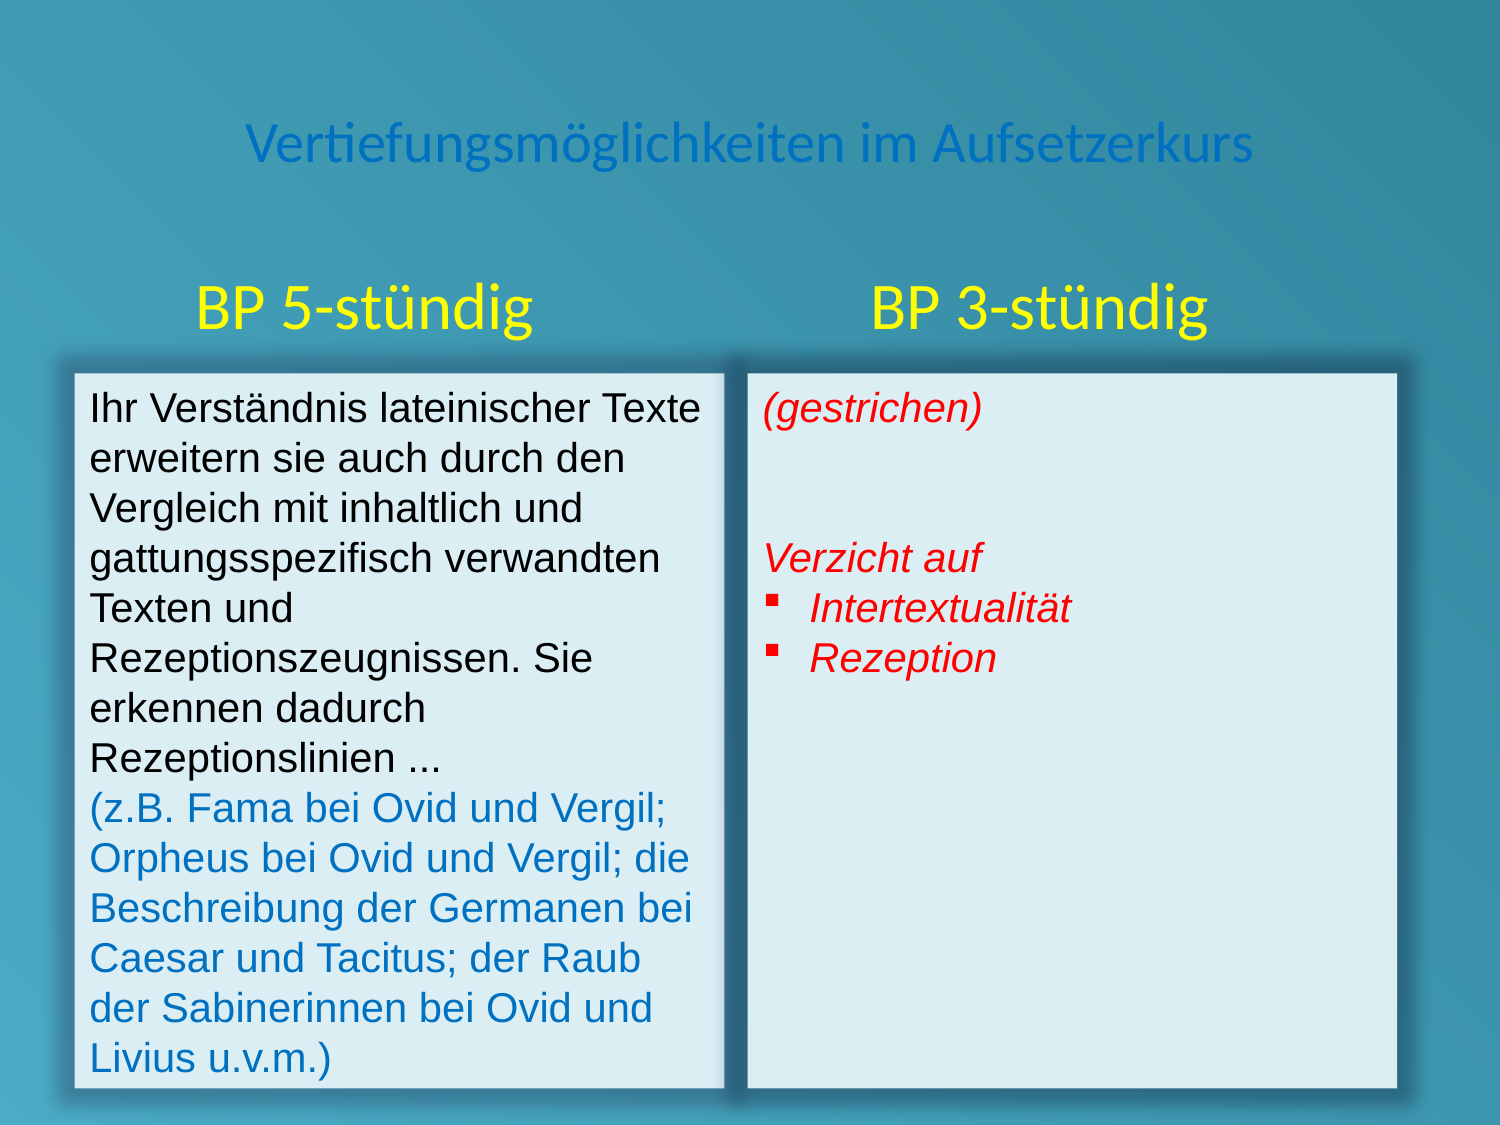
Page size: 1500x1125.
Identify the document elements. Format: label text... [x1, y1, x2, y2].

text_box Ihr Verständnis lateinischer Texte erweitern sie auch durch den Vergleich mit inhaltlich und gattungsspezifisch verwandten Texten und Rezeptionszeugnissen. Sie erkennen dadurch Rezeptionslinien ... (z.B. Fama bei Ovid und Vergil; Orpheus bei Ovid und Vergil; die Beschreibung der Germanen bei Caesar und Tacitus; der Raub der Sabinerinnen bei Ovid und Livius u.v.m.) [74, 373, 717, 1089]
list BP 5-stündig BP 3-stündig [75, 255, 1425, 352]
title Vertiefungsmöglichkeiten im Aufsetzerkurs [75, 45, 1425, 233]
text_box (gestrichen) Verzicht auf Intertextualität Rezeption [747, 373, 1398, 1089]
